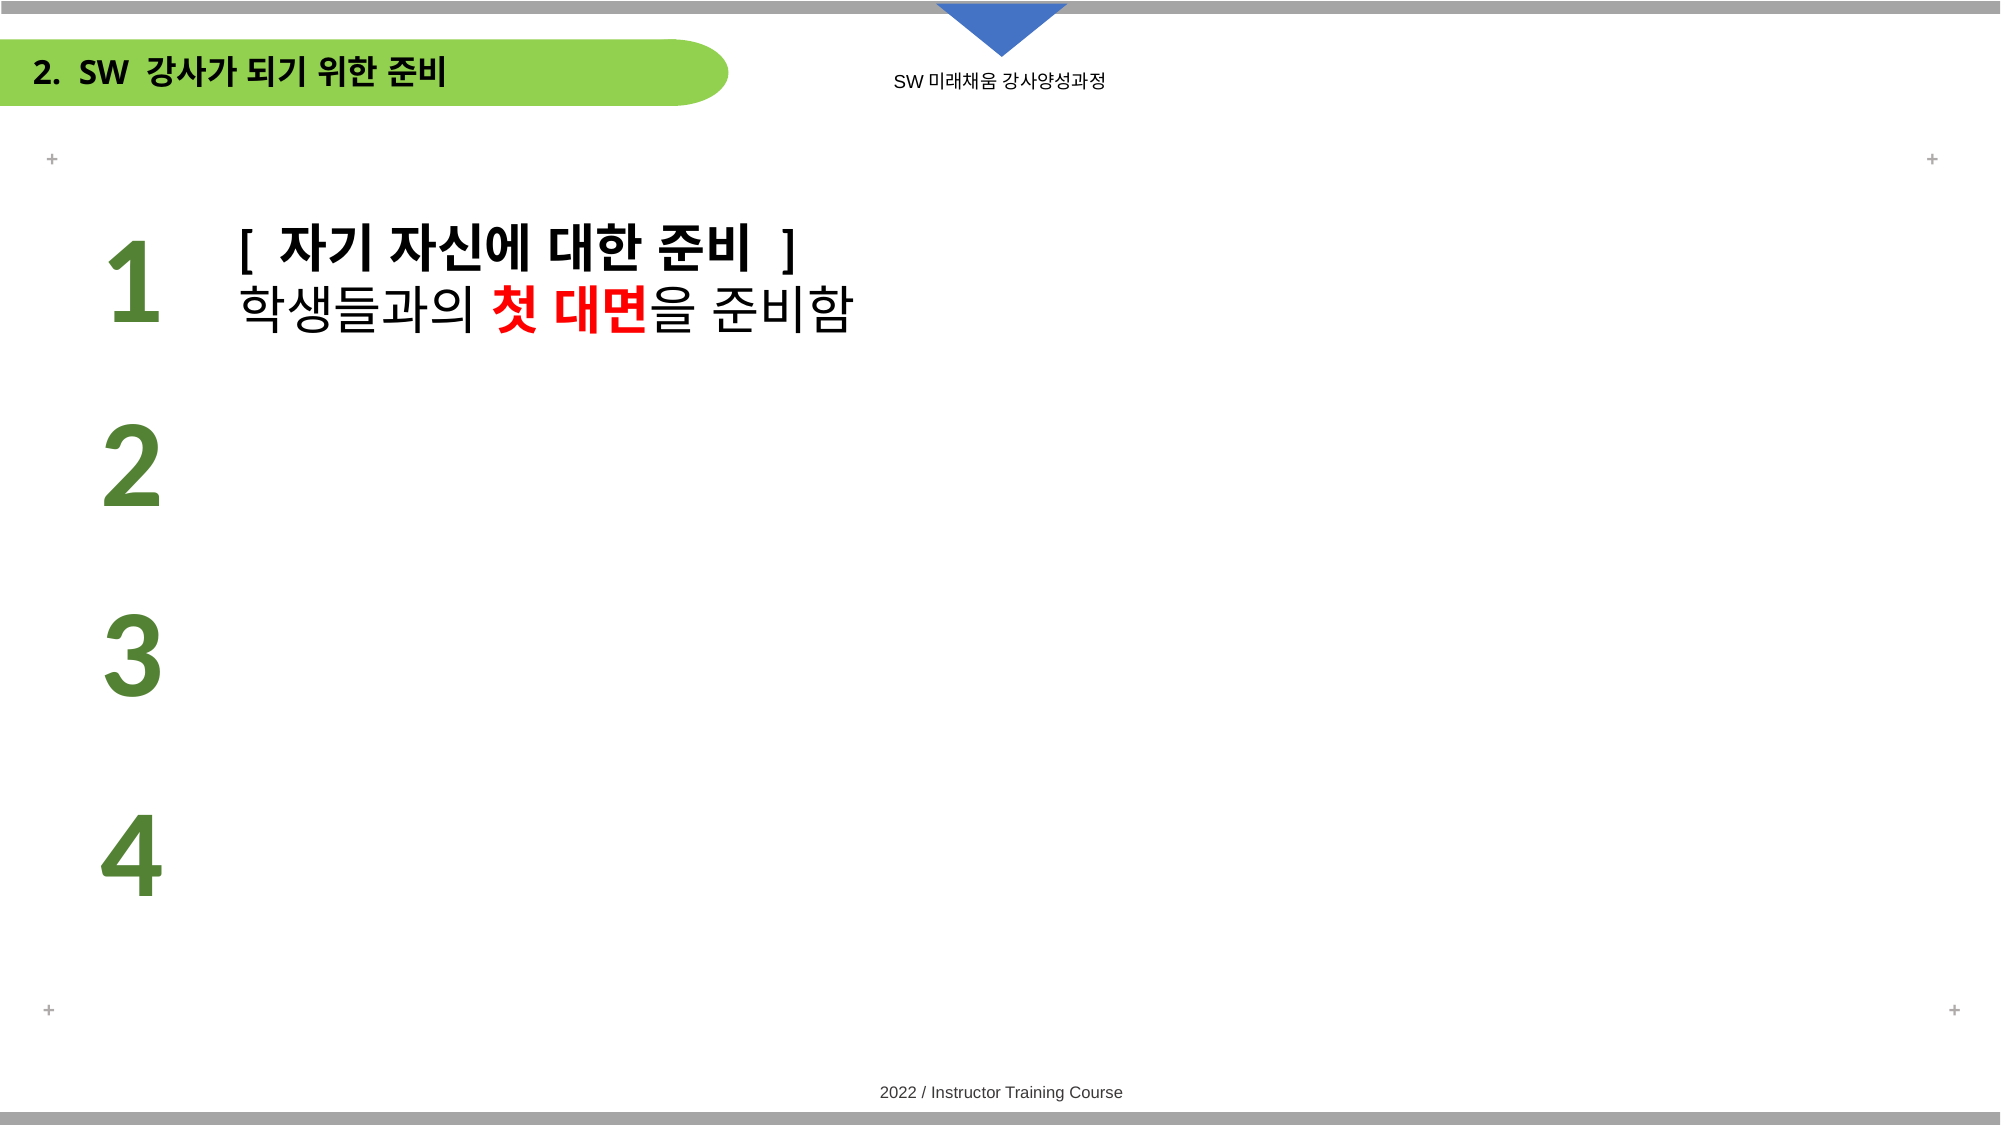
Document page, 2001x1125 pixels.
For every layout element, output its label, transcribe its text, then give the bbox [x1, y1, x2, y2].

text_box 4 [86, 764, 296, 930]
text_box 2 [86, 374, 296, 540]
text_box 3 [86, 563, 296, 729]
text_box [ 자기 자신에 대한 준비 ] 학생들과의 첫 대면을 준비함 [ 용어&개념에 대한 준비 ] 컴퓨터, 최신 IT 관련 용어를 아이들의 눈높이에서 설명할 수 있어야 함 [ 학습도구에 대한 준비 ] 대면 및 비 대면 교육을 위한 컴퓨터&시스템, 코딩 학습을 위한 교구 준비 [ 학습 운영에 대한 준비 ] 학습 중간에 필요한 소소한 이벤트, 피드백 방법 [223, 207, 1938, 910]
title 2. SW 강사가 되기 위한 준비 [18, 41, 686, 107]
text_box 1 [86, 190, 296, 356]
